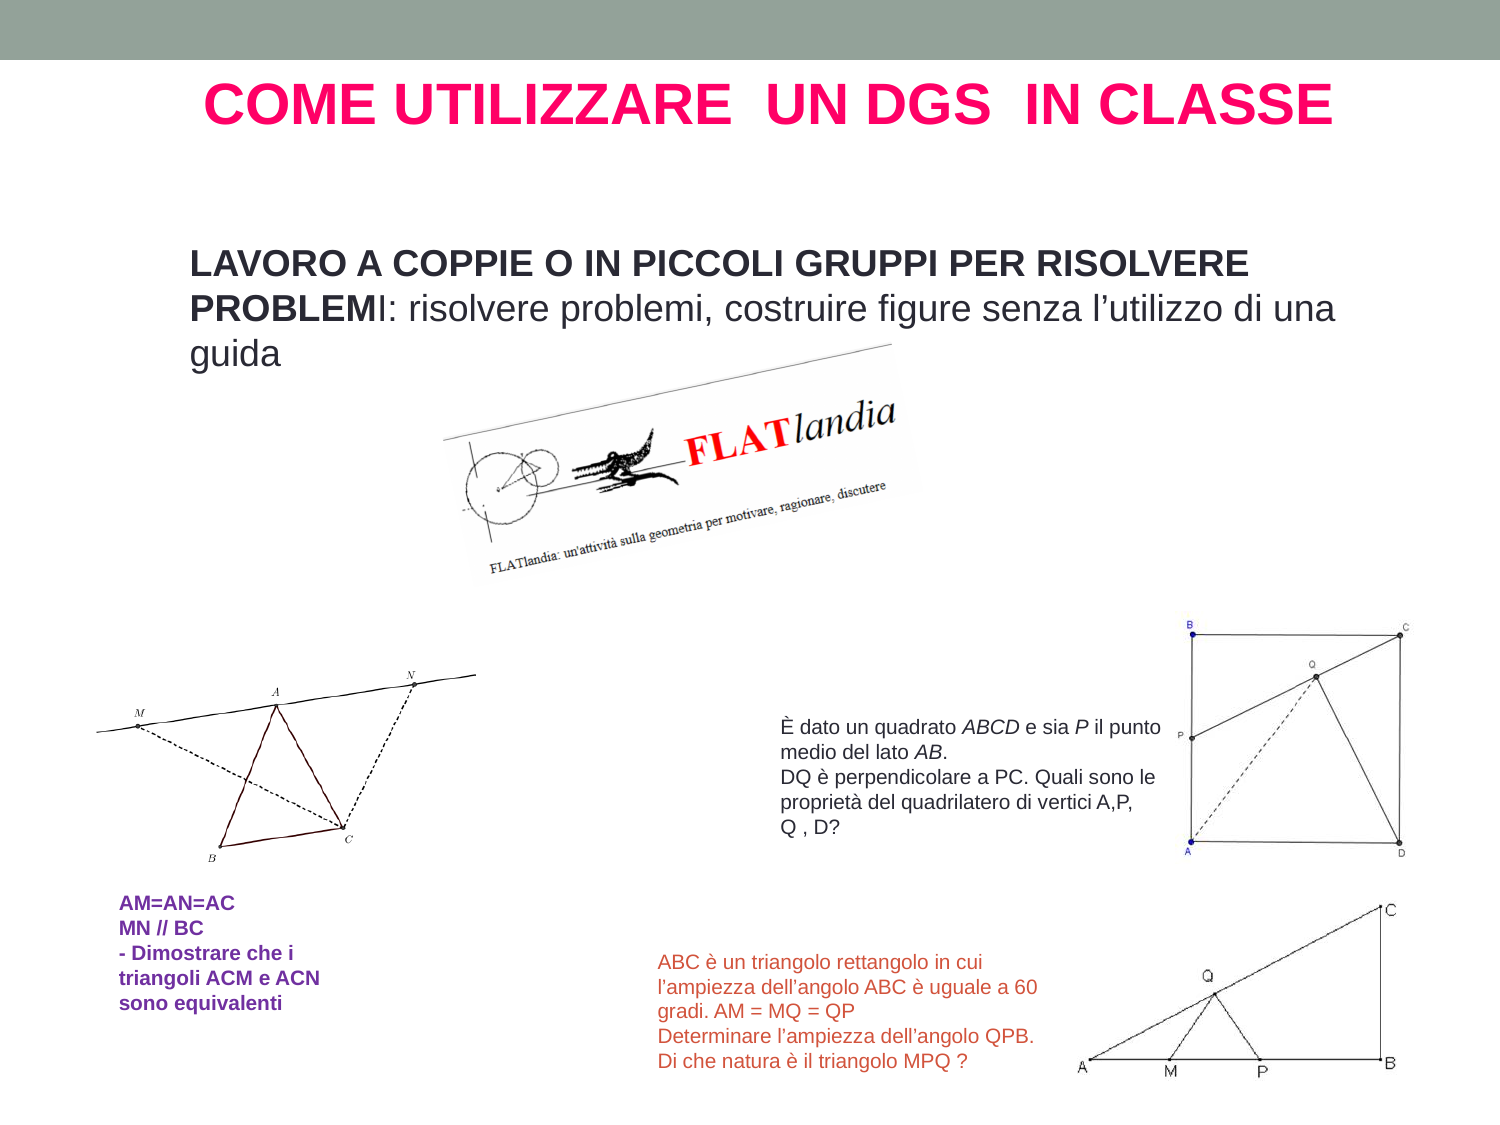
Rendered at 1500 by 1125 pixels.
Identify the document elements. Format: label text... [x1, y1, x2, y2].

text_box AM=AN=AC MN // BC - Dimostrare che i triangoli ACM e ACN sono equivalenti [104, 882, 388, 1022]
picture [443, 342, 922, 586]
text_box Come utilizzare un dgs in classe [188, 58, 1350, 144]
picture [1174, 611, 1417, 864]
text_box ABC è un triangolo rettangolo in cui l’ampiezza dell’angolo ABC è uguale a 60 gradi. AM = MQ = QP Determinare l’ampiezza dell’angolo QPB. Di che natura è il triangolo MPQ ? [642, 940, 1069, 1106]
picture [1058, 893, 1417, 1088]
text_box È dato un quadrato ABCD e sia P il punto medio del lato AB. DQ è perpendicolare a PC. Quali sono le proprietà del quadrilatero di vertici A,P, Q , D? [765, 706, 1172, 847]
text_box LAVORO A COPPIE O IN PICCOLI GRUPPI PER RISOLVERE PROBLEMI: risolvere problemi, costruire figure senza l’utilizzo di una guida [174, 231, 1353, 382]
picture [88, 652, 487, 864]
